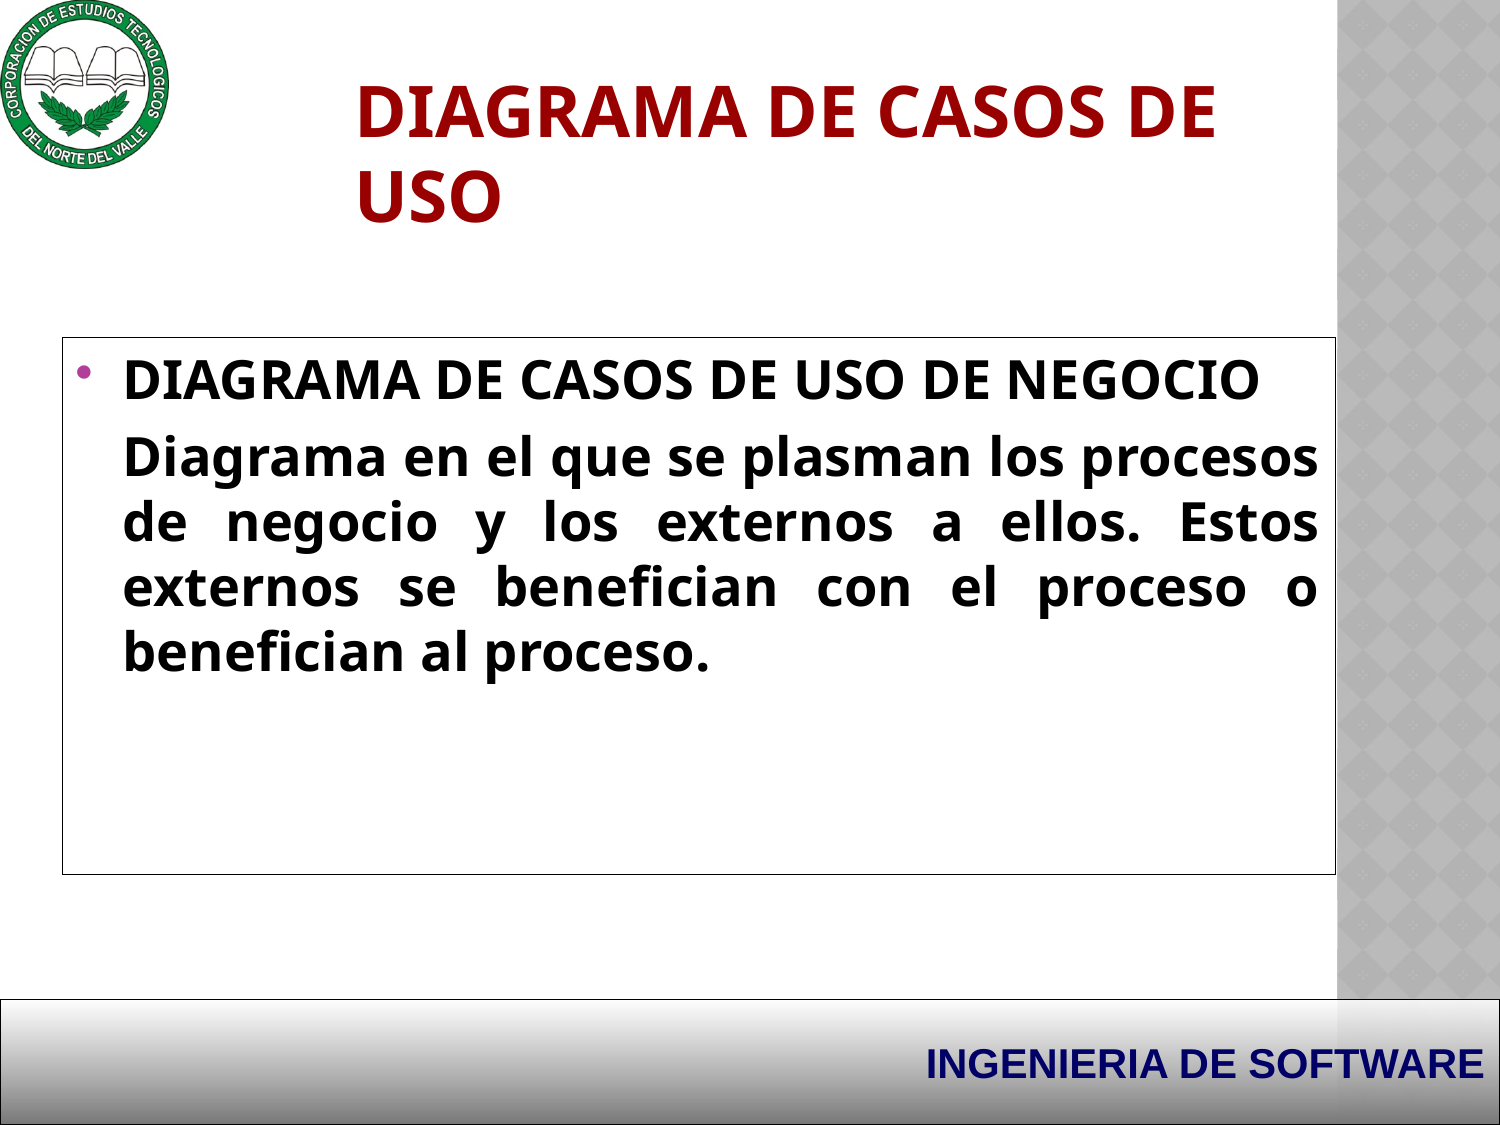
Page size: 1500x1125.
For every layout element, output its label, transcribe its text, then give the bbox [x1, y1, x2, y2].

picture [0, 0, 169, 169]
list DIAGRAMA DE CASOS DE USO DE NEGOCIO Diagrama en el que se plasman los procesos de negocio y los externos a ellos. Estos externos se benefician con el proceso o benefician al proceso. [62, 337, 1336, 875]
title Diagrama de Casos de Uso [339, 58, 1340, 247]
